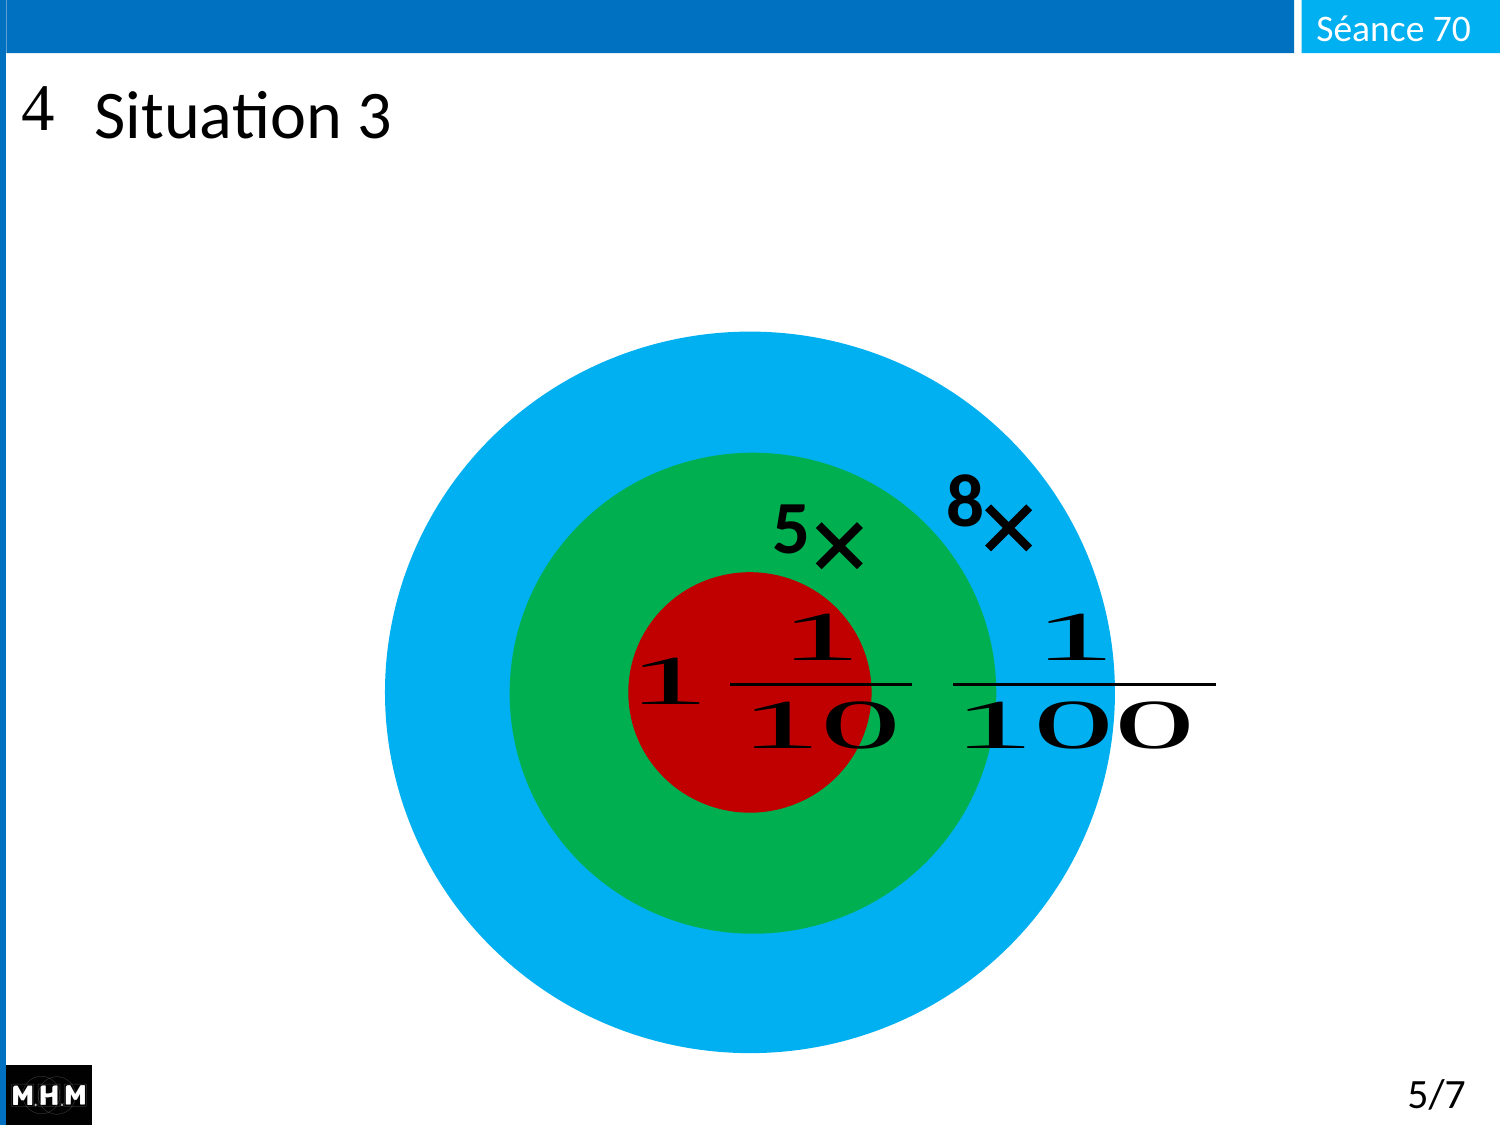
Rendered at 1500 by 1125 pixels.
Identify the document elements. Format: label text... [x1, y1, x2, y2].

picture [6, 1065, 92, 1125]
list 5/7 [1373, 1064, 1500, 1125]
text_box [384, 331, 1219, 1054]
title Situation 3 [79, 71, 1374, 161]
